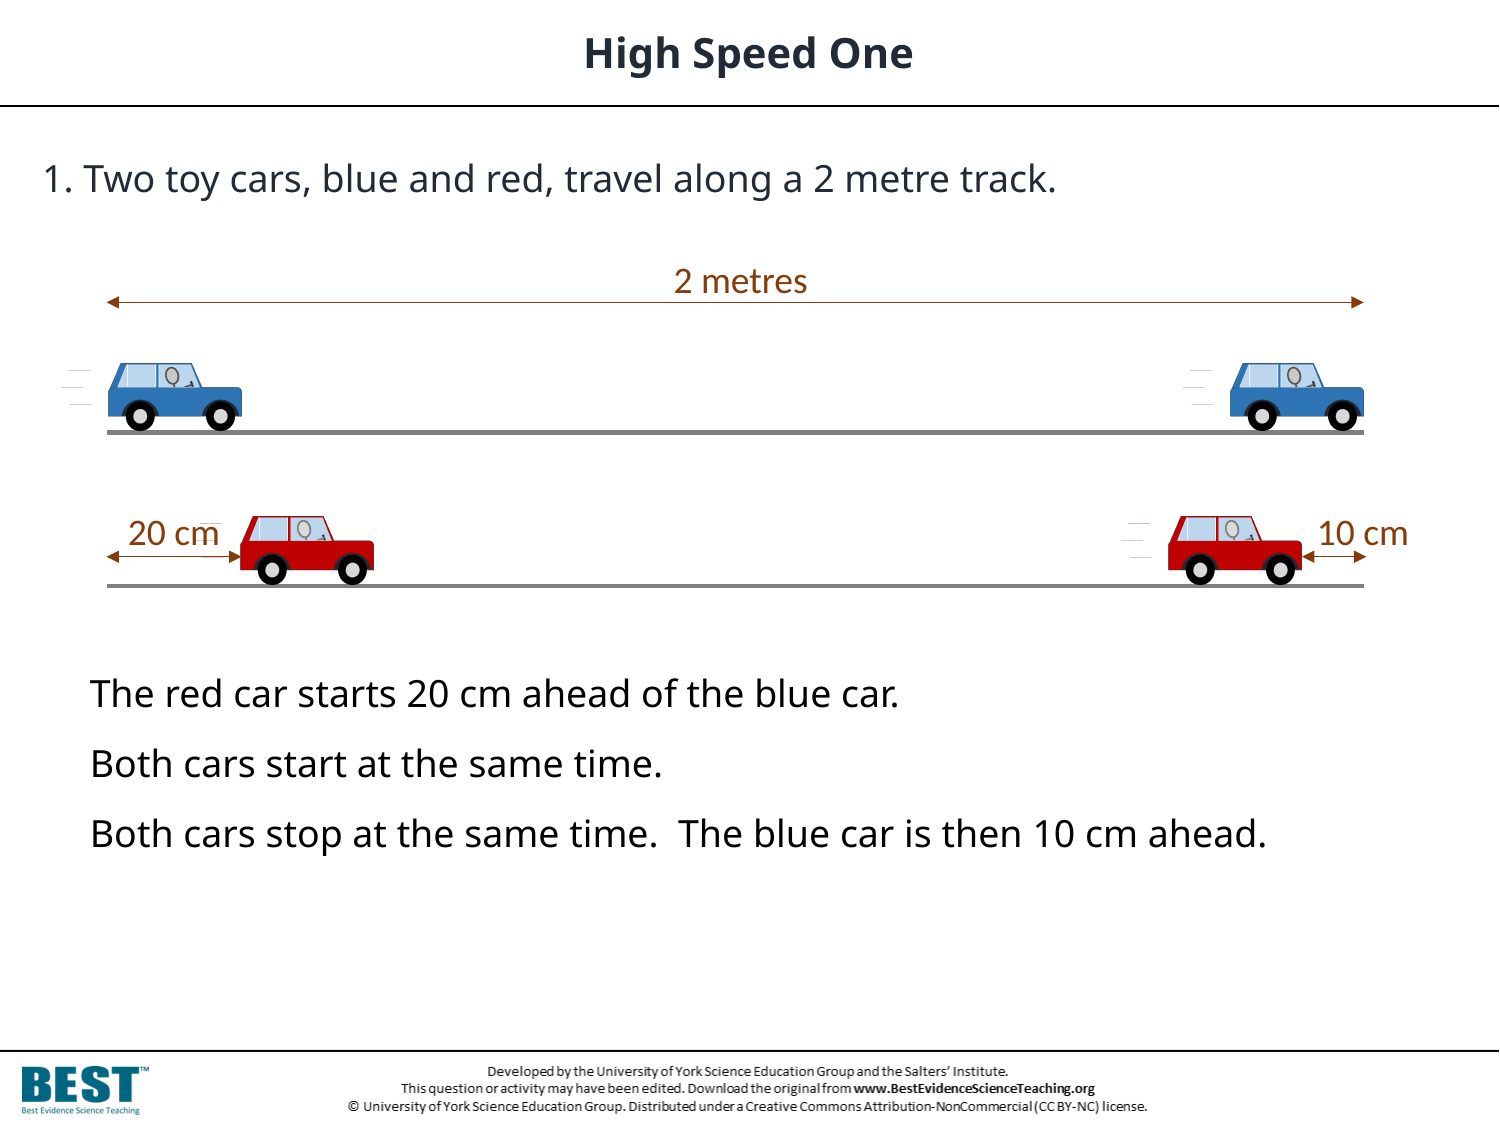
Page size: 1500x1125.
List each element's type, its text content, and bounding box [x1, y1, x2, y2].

text_box High Speed One [25, 0, 1473, 105]
picture [0, 105, 1500, 1125]
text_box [61, 248, 1437, 587]
